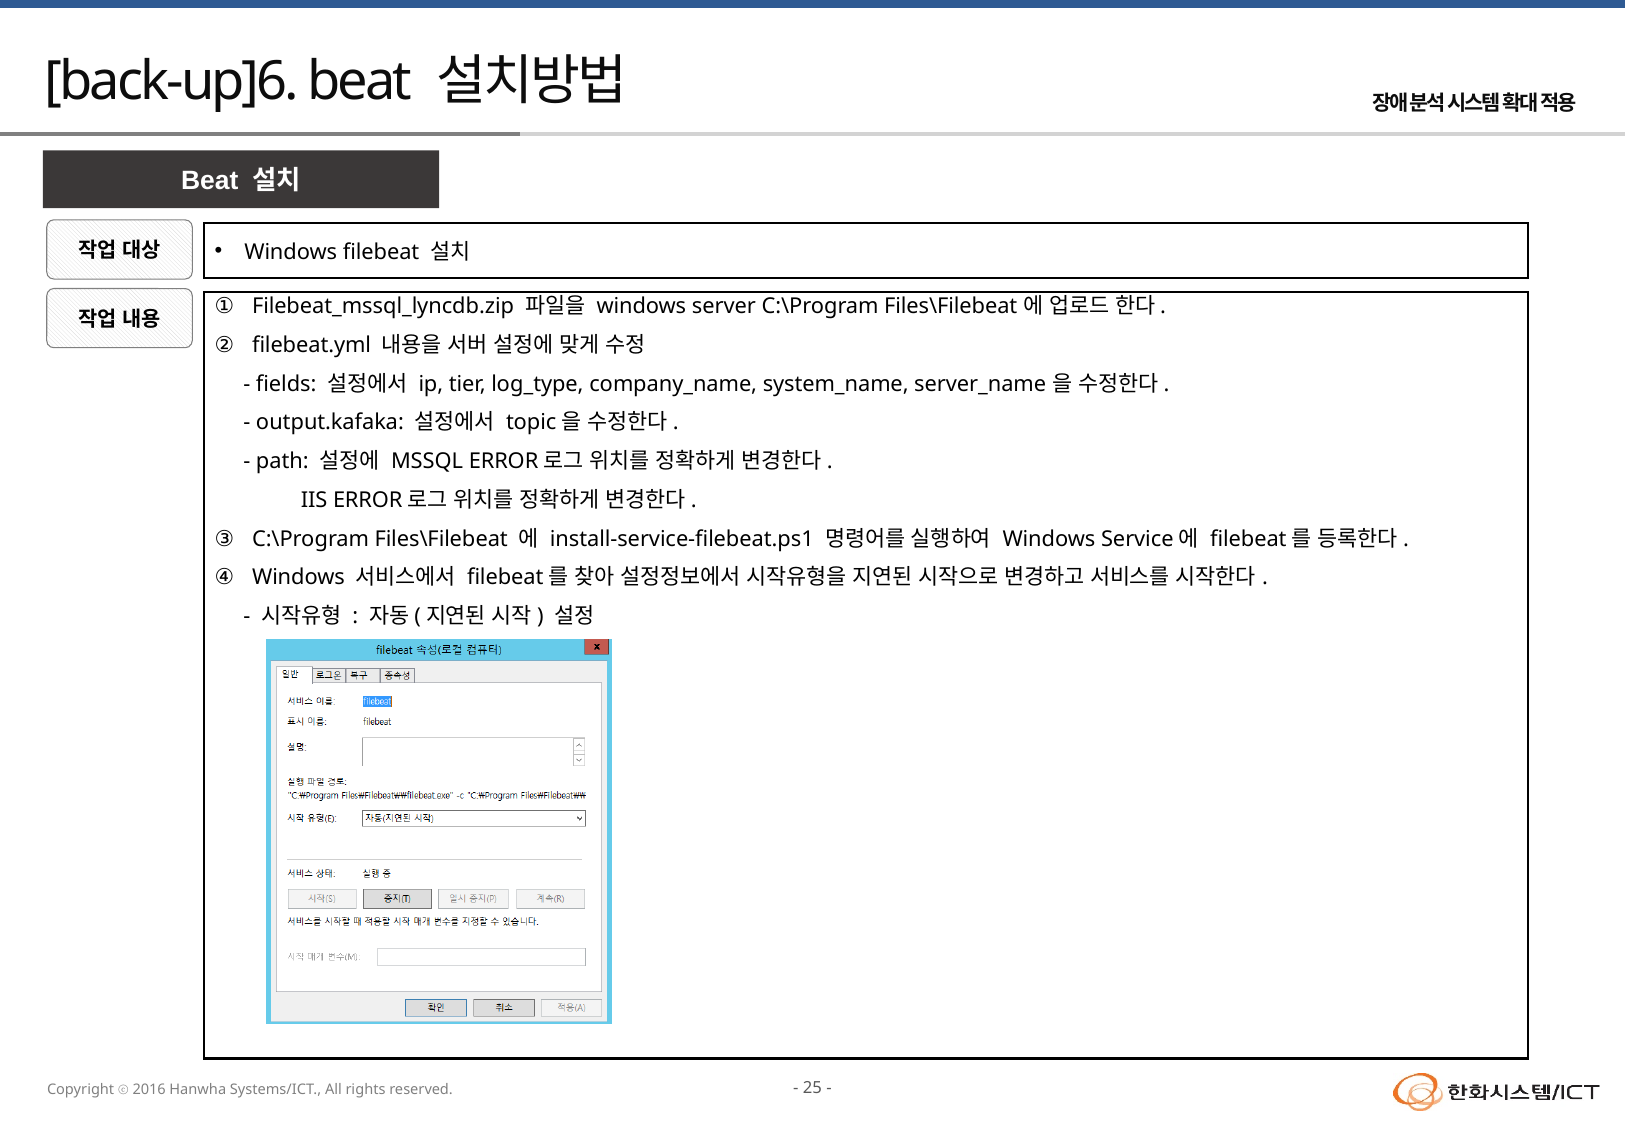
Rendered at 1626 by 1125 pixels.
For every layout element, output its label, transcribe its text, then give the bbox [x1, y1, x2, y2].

text_box Filebeat_mssql_lyncdb.zip 파일을 windows server C:\Program Files\Filebeat에 업로드 한다. filebeat.yml 내용을 서버 설정에 맞게 수정 - fields: 설정에서 ip, tier, log_type, company_name, system_name, server_name을 수정한다. - output.kafaka: 설정에서 topic을 수정한다. - path: 설정에 MSSQL ERROR로그 위치를 정확하게 변경한다. IIS ERROR로그 위치를 정확하게 변경한다. C:\Program Files\Filebeat 에 install-service-filebeat.ps1 명령어를 실행하여 Windows Service에 filebeat를 등록한다. Windows 서비스에서 filebeat를 찾아 설정정보에서 시작유형을 지연된 시작으로 변경하고 서비스를 시작한다. - 시작유형 : 자동(지연된 시작) 설정 [204, 291, 1528, 1059]
title [back-up]6. beat 설치방법 [44, 45, 1194, 125]
picture [1393, 1073, 1600, 1111]
text_box Beat 설치 [42, 149, 440, 209]
text_box 작업 내용 [46, 287, 193, 349]
picture [266, 639, 612, 1024]
text_box Windows filebeat 설치 [204, 223, 1528, 278]
text_box 작업 대상 [46, 219, 193, 280]
